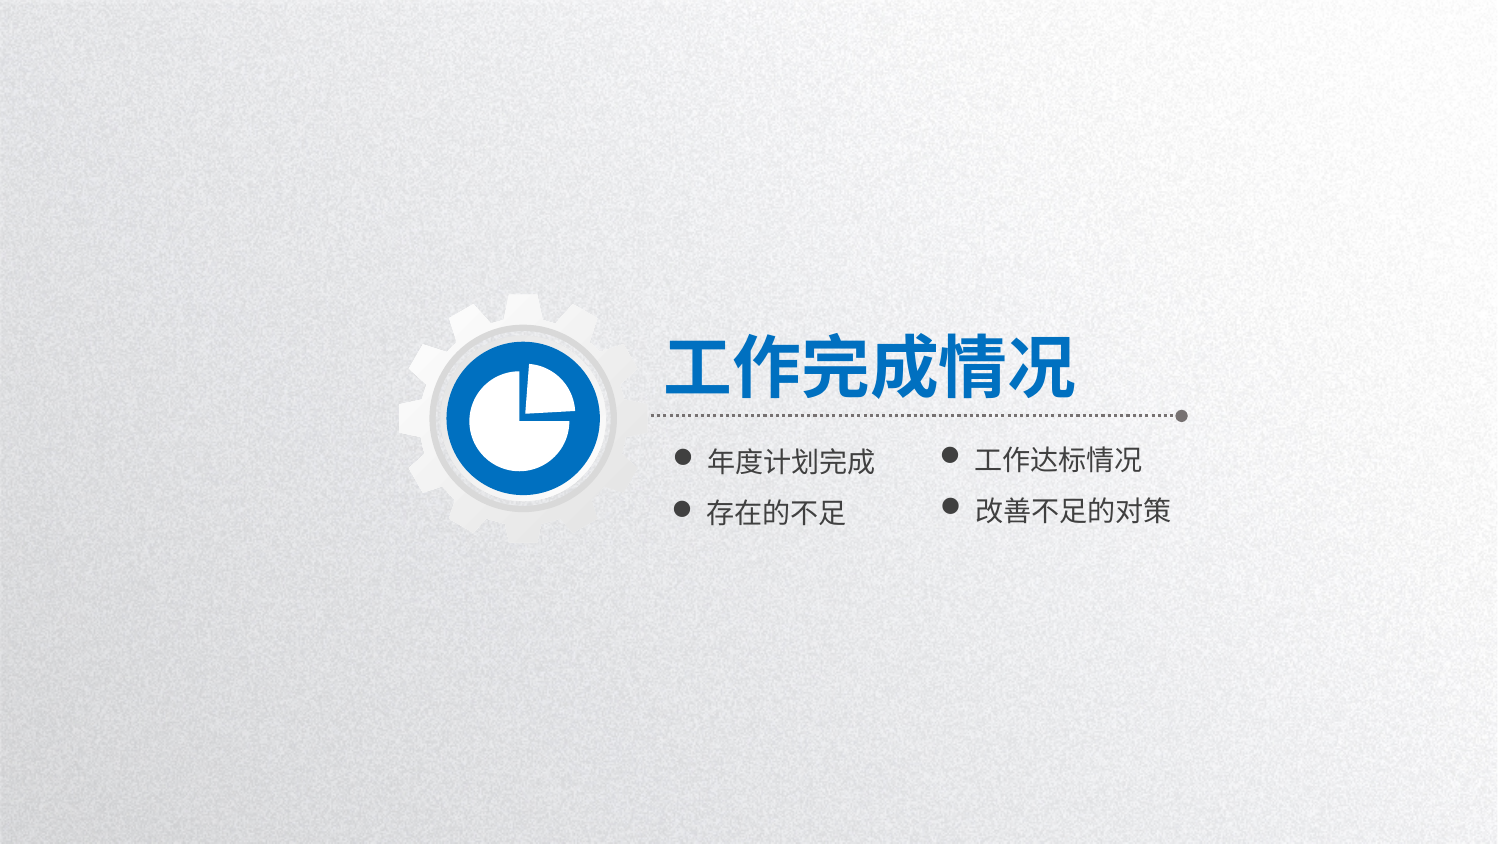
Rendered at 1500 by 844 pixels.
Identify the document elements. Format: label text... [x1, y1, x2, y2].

picture [0, 0, 1498, 844]
text_box 工作达标情况 [928, 436, 1155, 482]
text_box 工作完成情况 [652, 318, 1088, 413]
text_box 存在的不足 [660, 490, 859, 536]
text_box 年度计划完成 [661, 438, 888, 484]
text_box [399, 294, 648, 543]
text_box 改善不足的对策 [928, 487, 1183, 533]
